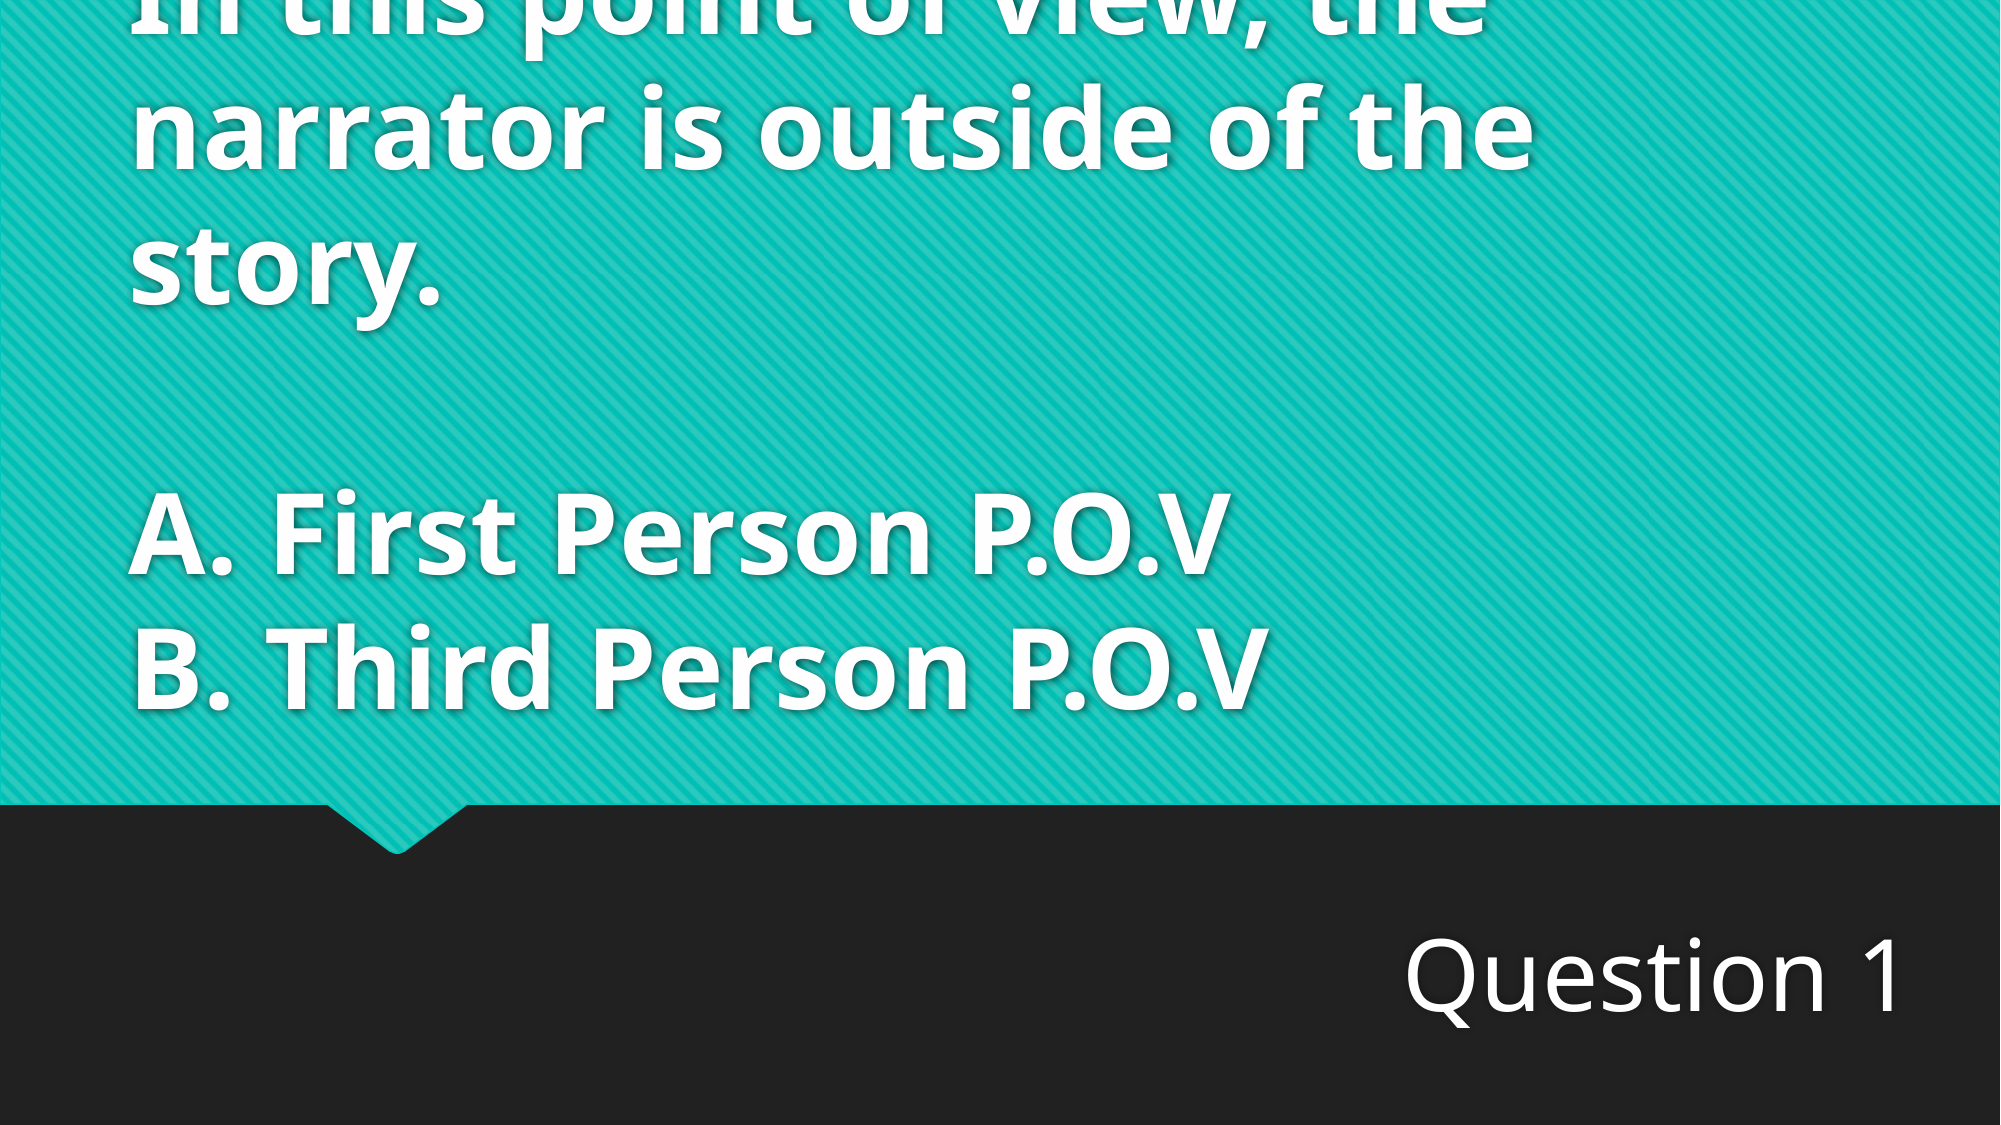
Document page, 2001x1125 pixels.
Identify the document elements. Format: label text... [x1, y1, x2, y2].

title In this point of view, the narrator is outside of the story. A. First Person P.O.V B. Third Person P.O.V [113, 251, 1849, 740]
subtitle Question 1 [1387, 904, 1953, 976]
